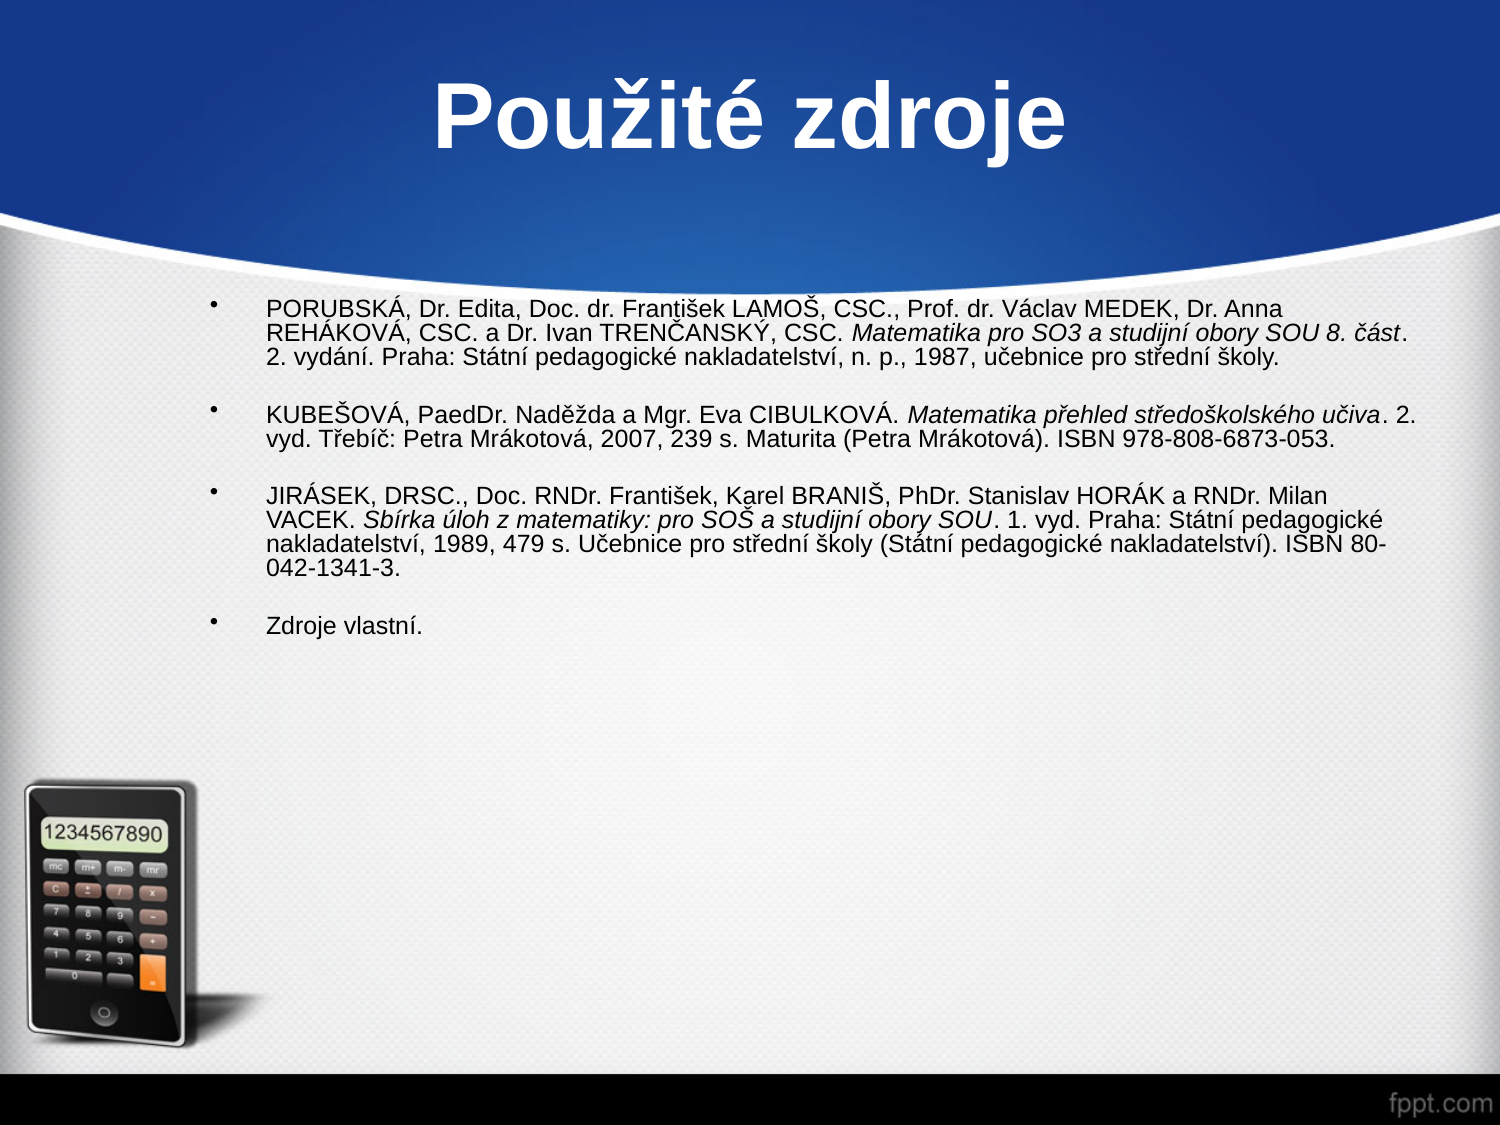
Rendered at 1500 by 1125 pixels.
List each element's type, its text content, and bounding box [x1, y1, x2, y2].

picture [0, 0, 1500, 1125]
title Použité zdroje [64, 31, 1436, 192]
list PORUBSKÁ, Dr. Edita, Doc. dr. František LAMOŠ, CSC., Prof. dr. Václav MEDEK, Dr. Anna REHÁKOVÁ, CSC. a Dr. Ivan TRENČANSKÝ, CSC. Matematika pro SO3 a studijní obory SOU 8. část. 2. vydání. Praha: Státní pedagogické nakladatelství, n. p., 1987, učebnice pro střední školy. KUBEŠOVÁ, PaedDr. Naděžda a Mgr. Eva CIBULKOVÁ. Matematika přehled středoškolského učiva. 2. vyd. Třebíč: Petra Mrákotová, 2007, 239 s. Maturita (Petra Mrákotová). ISBN 978-808-6873-053. JIRÁSEK, DRSC., Doc. RNDr. František, Karel BRANIŠ, PhDr. Stanislav HORÁK a RNDr. Milan VACEK. Sbírka úloh z matematiky: pro SOŠ a studijní obory SOU. 1. vyd. Praha: Státní pedagogické nakladatelství, 1989, 479 s. Učebnice pro střední školy (Státní pedagogické nakladatelství). ISBN 80-042-1341-3. Zdroje vlastní. [194, 290, 1436, 1071]
